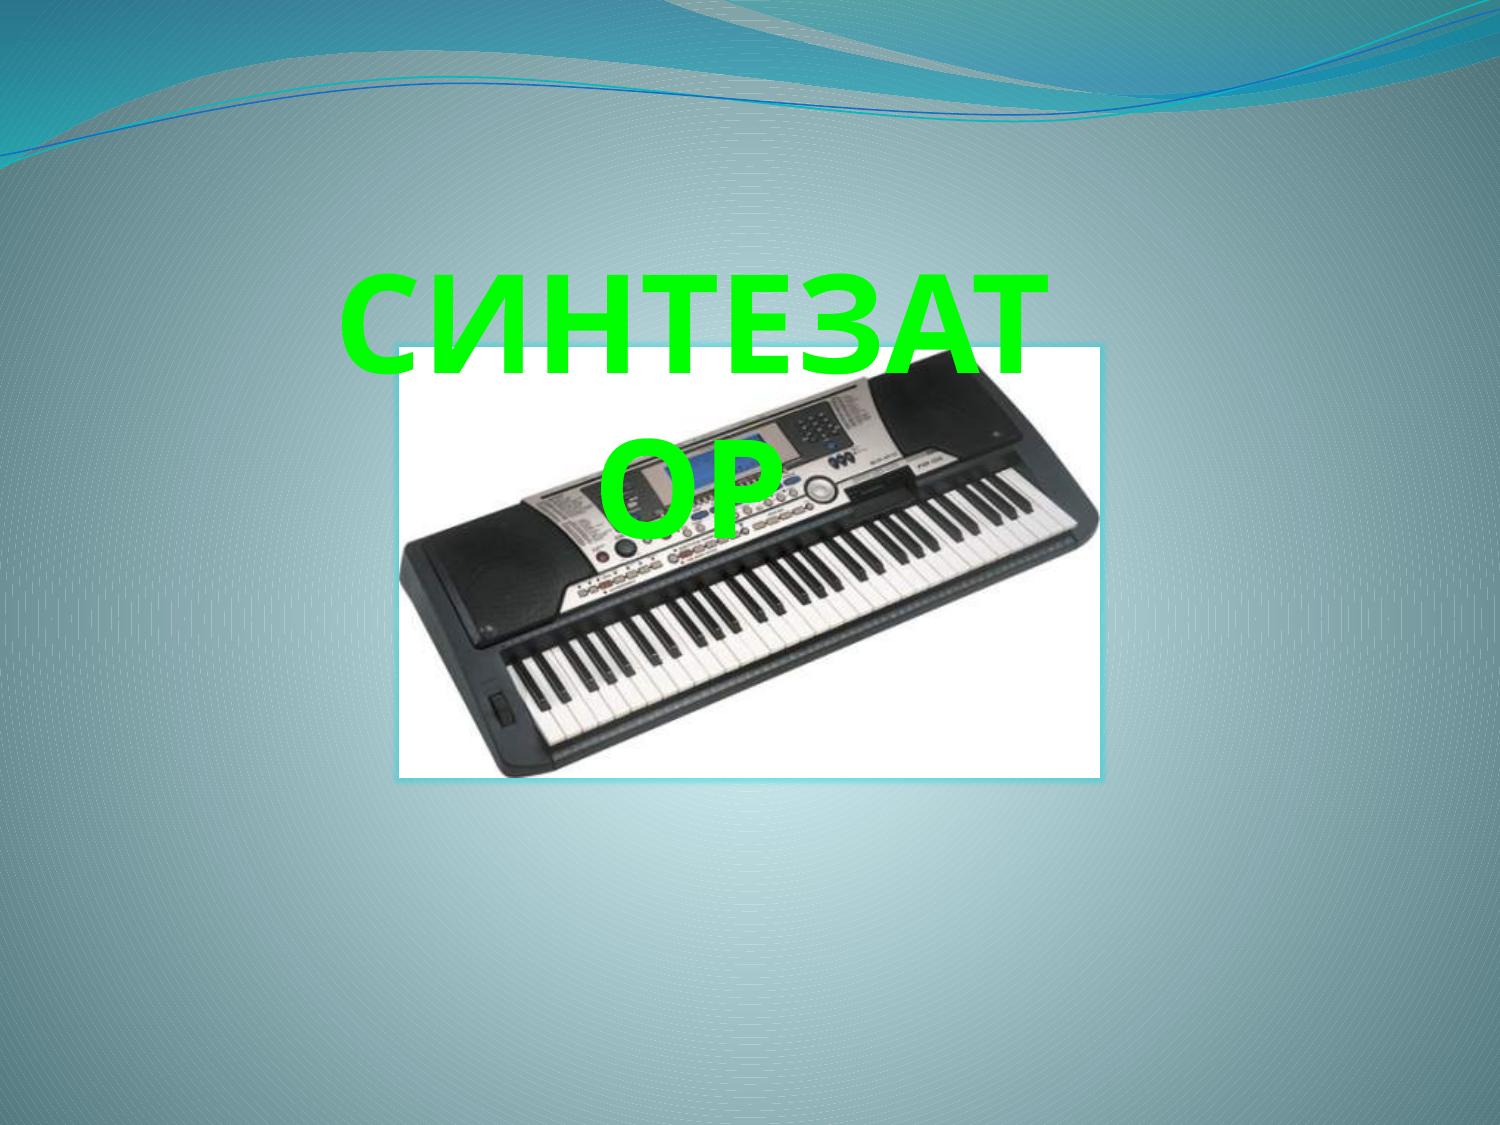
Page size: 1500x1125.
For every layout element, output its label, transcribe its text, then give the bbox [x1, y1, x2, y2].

text_box СИНТЕЗАТОР [269, 93, 1114, 574]
picture [399, 347, 1101, 778]
